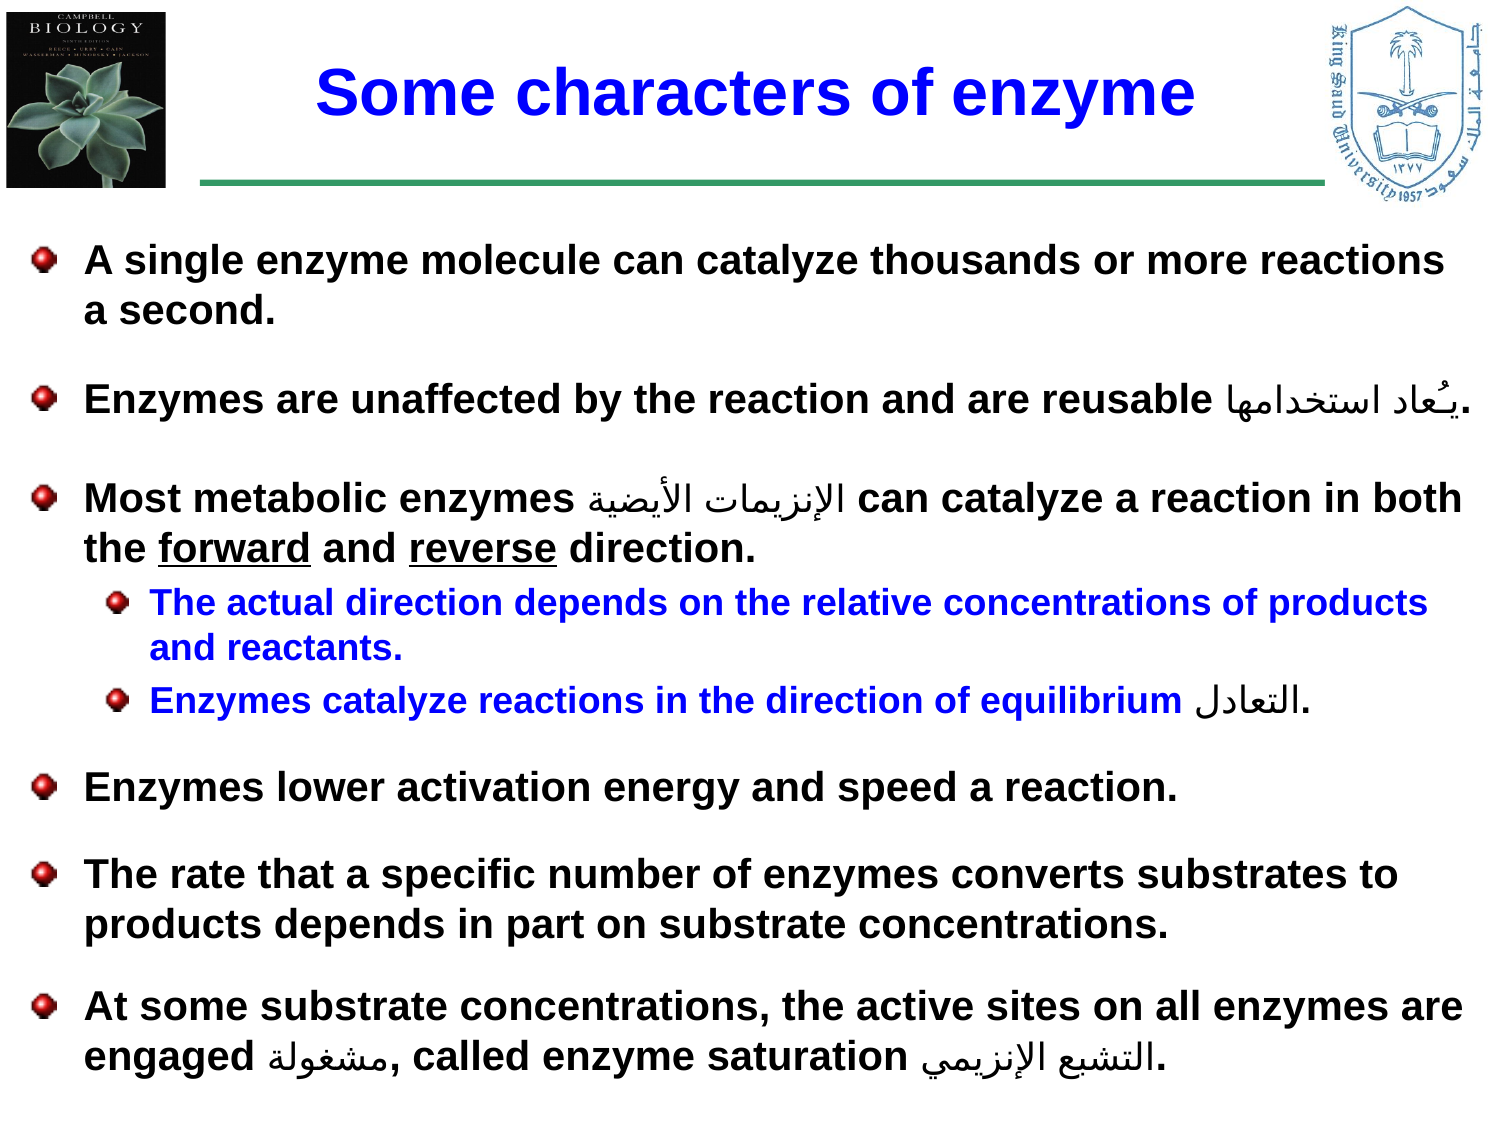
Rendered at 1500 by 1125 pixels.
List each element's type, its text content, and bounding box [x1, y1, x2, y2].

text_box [5, 0, 1488, 209]
picture [27, 381, 57, 411]
picture [27, 989, 57, 1019]
picture [102, 587, 129, 614]
picture [27, 242, 57, 273]
list A single enzyme molecule can catalyze thousands or more reactions a second. Enzymes are unaffected by the reaction and are reusable يـُعاد استخدامها. Most metabolic enzymes الإنزيمات الأيضية can catalyze a reaction in both the forward and reverse direction. The actual direction depends on the relative concentrations of products and reactants. Enzymes catalyze reactions in the direction of equilibrium التعادل. Enzymes lower activation energy and speed a reaction. The rate that a specific number of enzymes converts substrates to products depends in part on substrate concentrations. At some substrate concentrations, the active sites on all enzymes are engaged مشغولة, called enzyme saturation التشبع الإنزيمي. [12, 224, 1488, 1087]
picture [27, 857, 57, 887]
picture [27, 480, 57, 511]
picture [102, 684, 129, 712]
picture [27, 769, 57, 800]
